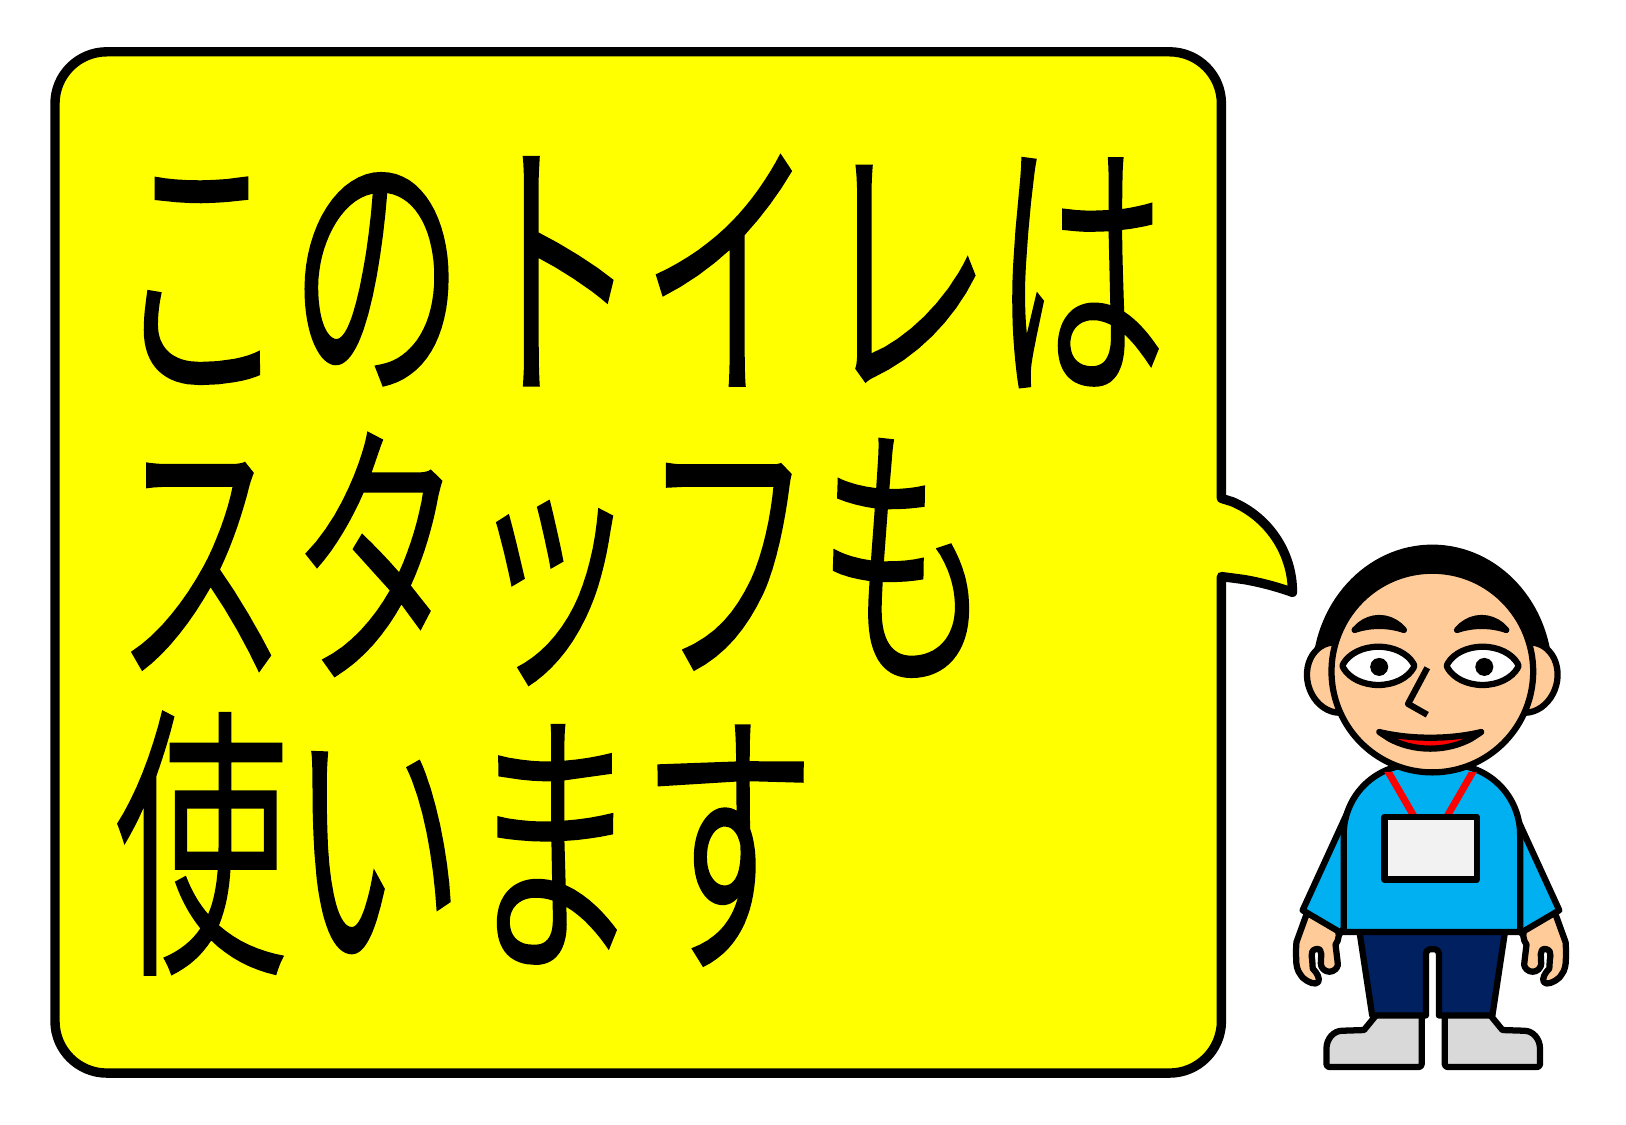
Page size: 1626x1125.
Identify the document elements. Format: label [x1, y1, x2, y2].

text_box [52, 49, 1284, 1076]
text_box [1284, 547, 1578, 1068]
